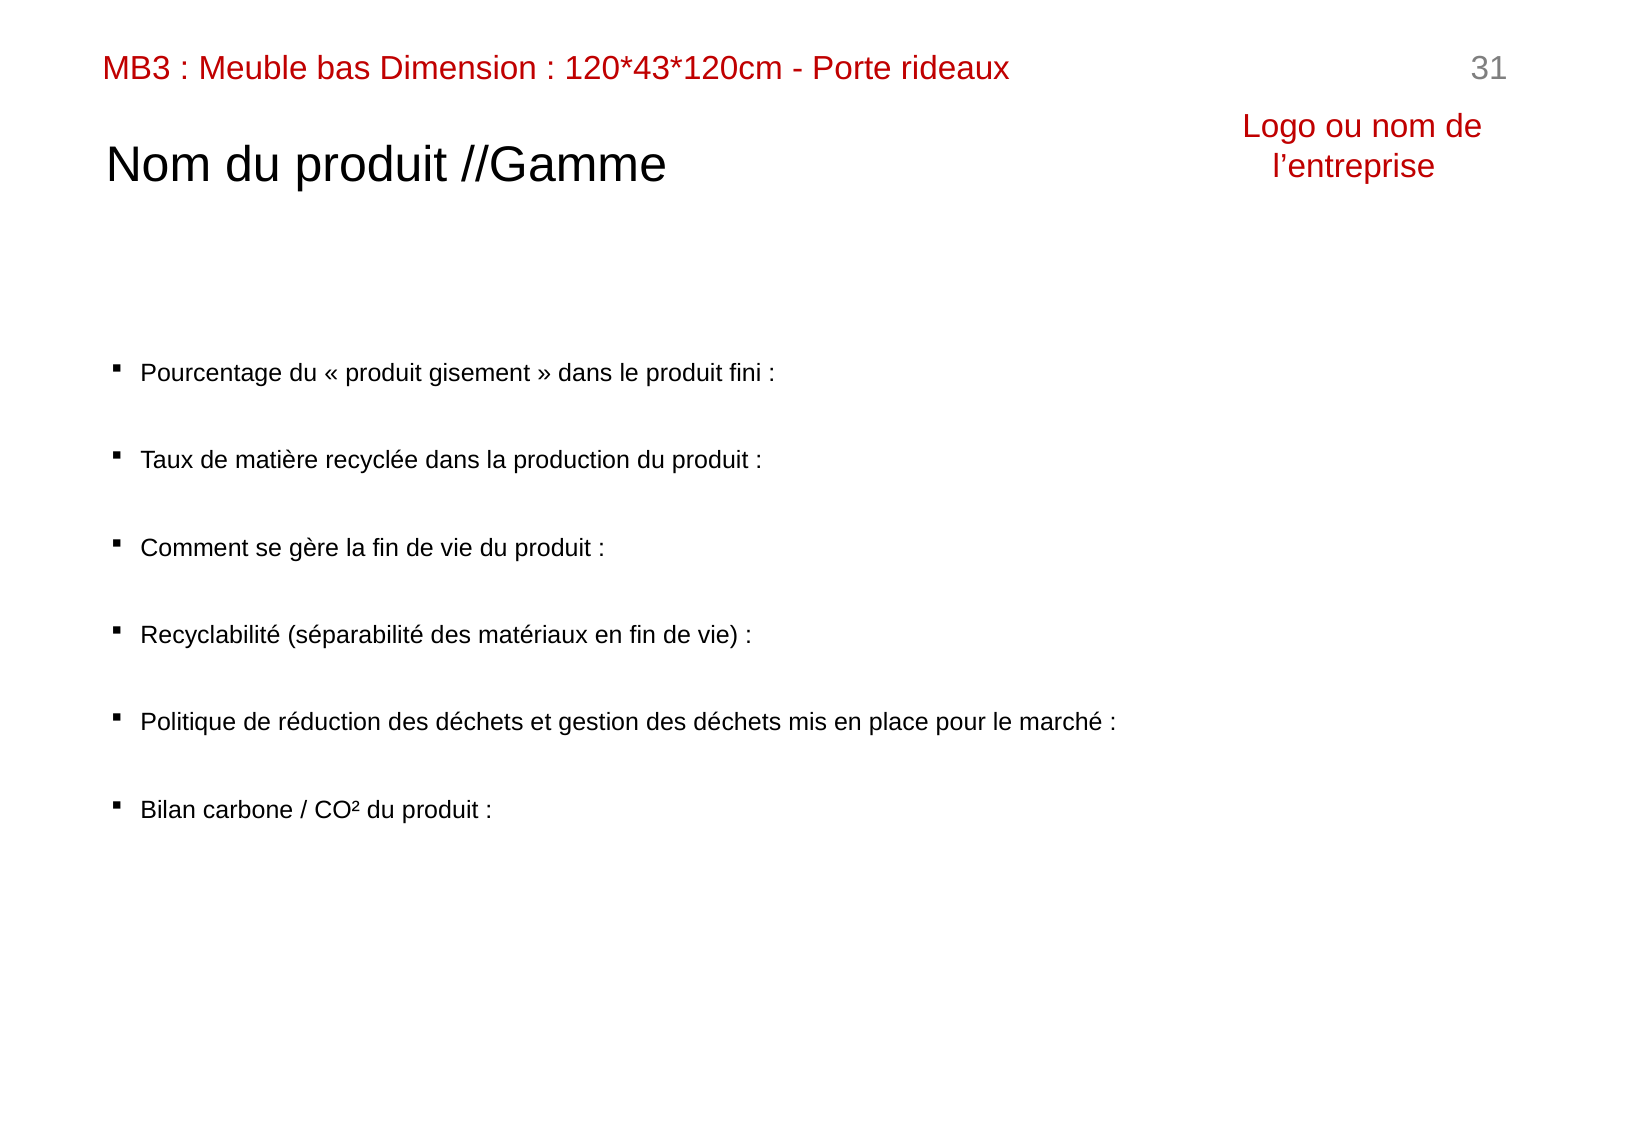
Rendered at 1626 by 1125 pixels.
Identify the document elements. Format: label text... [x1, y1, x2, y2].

text_box Logo ou nom de l’entreprise [1141, 91, 1567, 197]
text_box Pourcentage du « produit gisement » dans le produit fini : Taux de matière recyclée dans la production du produit : Comment se gère la fin de vie du produit : Recyclabilité (séparabilité des matériaux en fin de vie) : Politique de réduction des déchets et gestion des déchets mis en place pour le marché : Bilan carbone / CO² du produit : [81, 304, 1333, 1067]
list Nom du produit //Gamme [91, 109, 1523, 215]
title MB3 : Meuble bas Dimension : 120*43*120cm - Porte rideaux [102, 19, 1426, 109]
slide_number 31 [1426, 19, 1523, 91]
